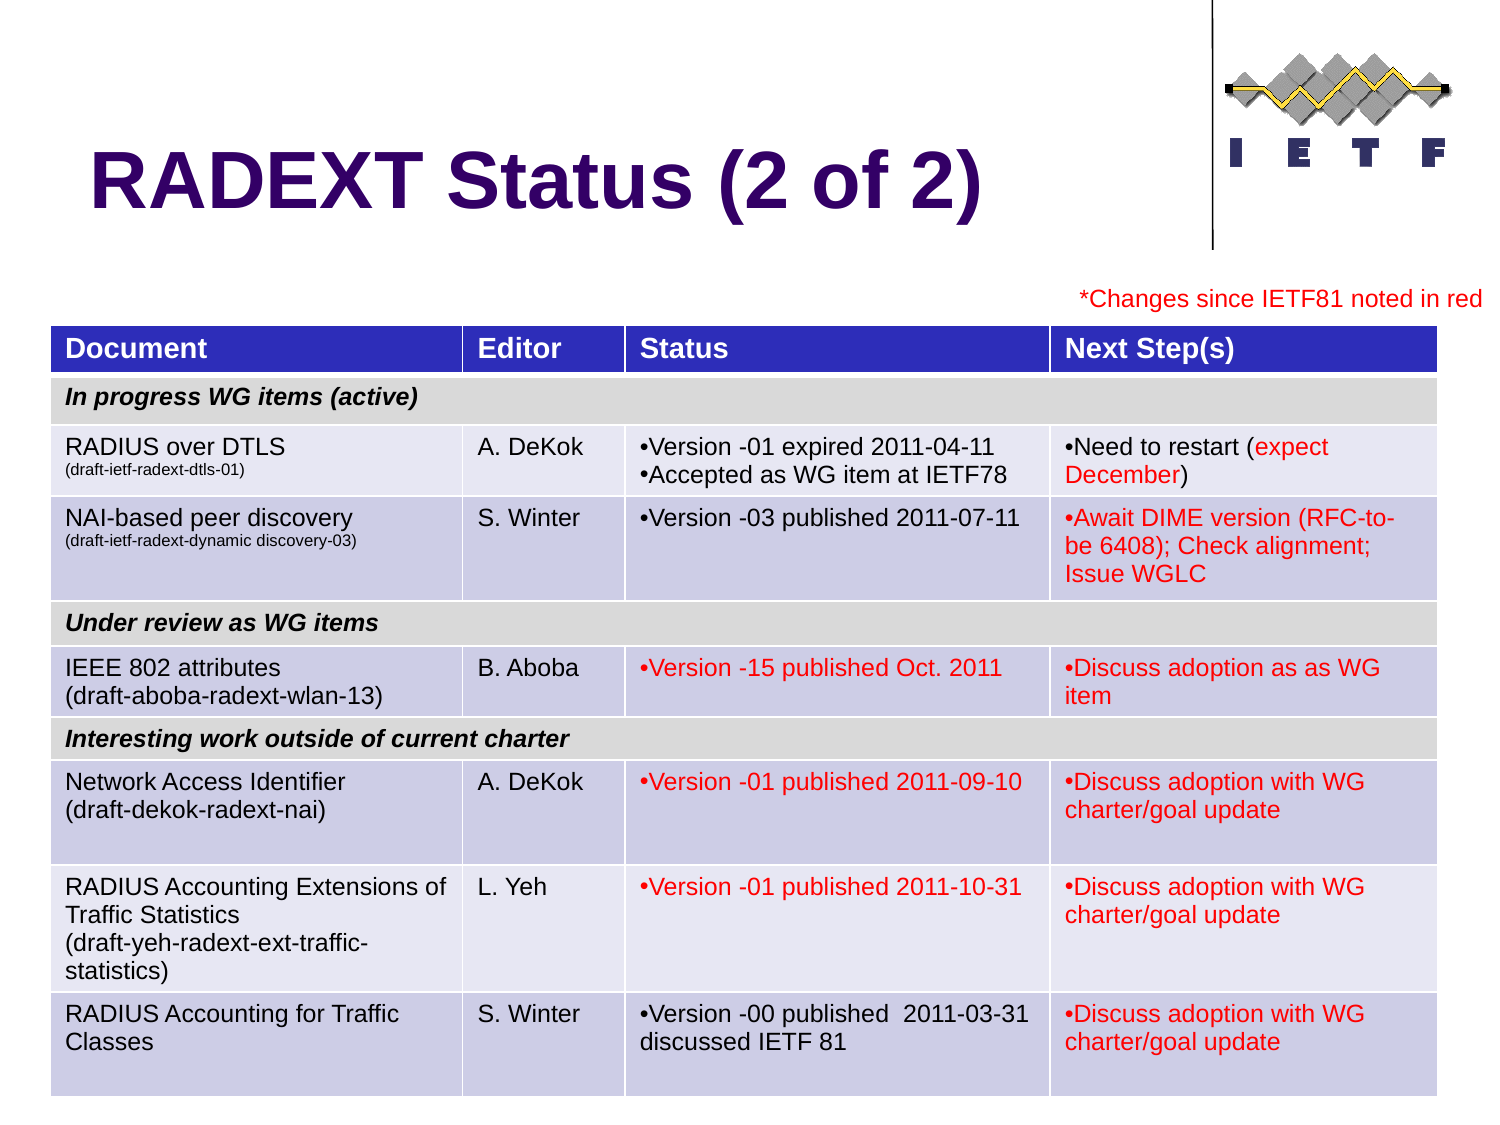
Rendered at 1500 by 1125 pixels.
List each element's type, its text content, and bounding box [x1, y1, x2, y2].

picture [1212, 37, 1463, 181]
table_cell Discuss adoption as as WG item [1051, 647, 1437, 716]
table_cell Version -00 published 2011-03-31 discussed IETF 81 [626, 993, 1049, 1096]
table_cell In progress WG items (active) [51, 378, 1437, 424]
table_header Status [626, 326, 1049, 372]
text_box *Changes since IETF81 noted in red [1064, 275, 1500, 320]
title RADEXT Status (2 of 2) [75, 20, 1200, 233]
table_cell Await DIME version (RFC-to-be 6408); Check alignment; Issue WGLC [1051, 497, 1437, 600]
table_cell Need to restart (expect December) [1051, 426, 1437, 495]
table_header Document [51, 326, 462, 372]
table_cell Version -01 published 2011-10-31 [626, 866, 1049, 991]
table_cell RADIUS over DTLS (draft-ietf-radext-dtls-01) [51, 426, 462, 495]
table_cell Discuss adoption with WG charter/goal update [1051, 866, 1437, 991]
table_cell Discuss adoption with WG charter/goal update [1051, 761, 1437, 864]
table_cell Discuss adoption with WG charter/goal update [1051, 993, 1437, 1096]
table_cell NAI-based peer discovery (draft-ietf-radext-dynamic discovery-03) [51, 497, 462, 600]
table_cell Version -01 published 2011-09-10 [626, 761, 1049, 864]
table_cell B. Aboba [463, 647, 624, 716]
table_cell Version -03 published 2011-07-11 [626, 497, 1049, 600]
table_cell S. Winter [463, 993, 624, 1096]
table_cell A. DeKok [463, 761, 624, 864]
table_cell A. DeKok [463, 426, 624, 495]
table_cell Version -01 expired 2011-04-11 Accepted as WG item at IETF78 [626, 426, 1049, 495]
table_cell Network Access Identifier (draft-dekok-radext-nai) [51, 761, 462, 864]
table_cell RADIUS Accounting Extensions of Traffic Statistics (draft-yeh-radext-ext-traffic-statistics) [51, 866, 462, 991]
table_cell RADIUS Accounting for Traffic Classes [51, 993, 462, 1096]
table_cell Interesting work outside of current charter [51, 718, 1437, 759]
table_header Next Step(s) [1051, 326, 1437, 372]
table_cell L. Yeh [463, 866, 624, 991]
table_cell IEEE 802 attributes (draft-aboba-radext-wlan-13) [51, 647, 462, 716]
table_cell Version -15 published Oct. 2011 [626, 647, 1049, 716]
table_header Editor [463, 326, 624, 372]
table_cell S. Winter [463, 497, 624, 600]
table_cell Under review as WG items [51, 602, 1437, 645]
